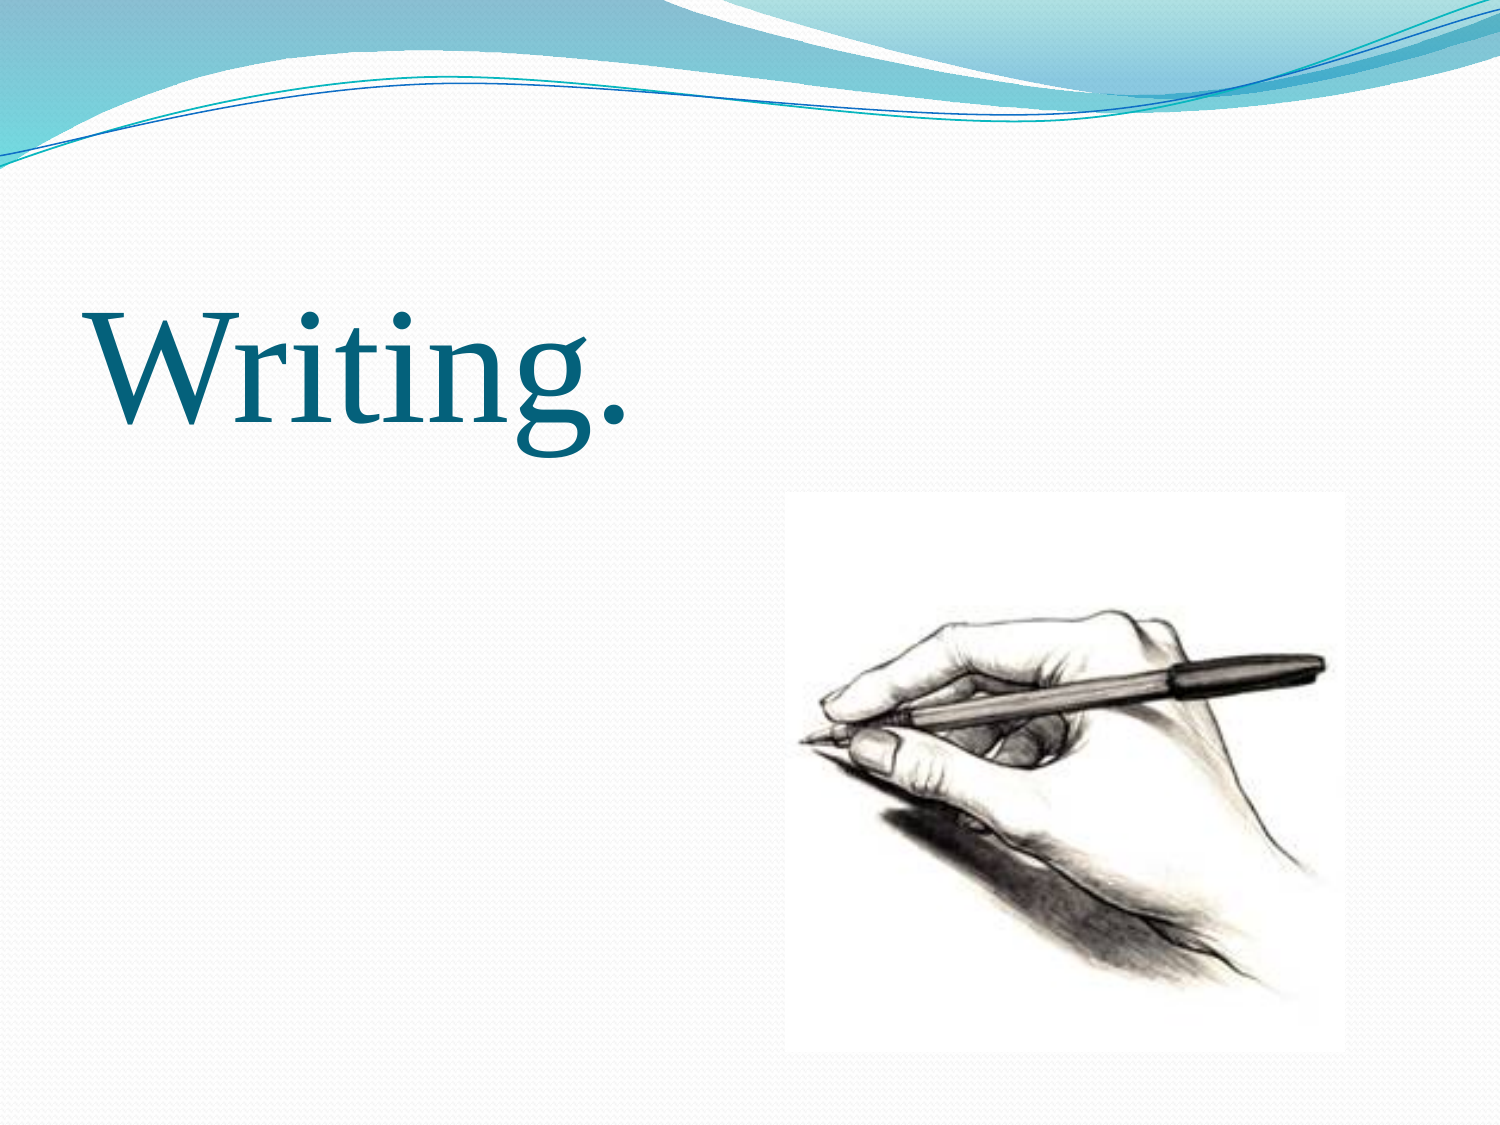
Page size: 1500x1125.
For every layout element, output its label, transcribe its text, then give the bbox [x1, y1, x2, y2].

picture [784, 491, 1345, 1052]
title Writing. [82, 257, 1432, 456]
